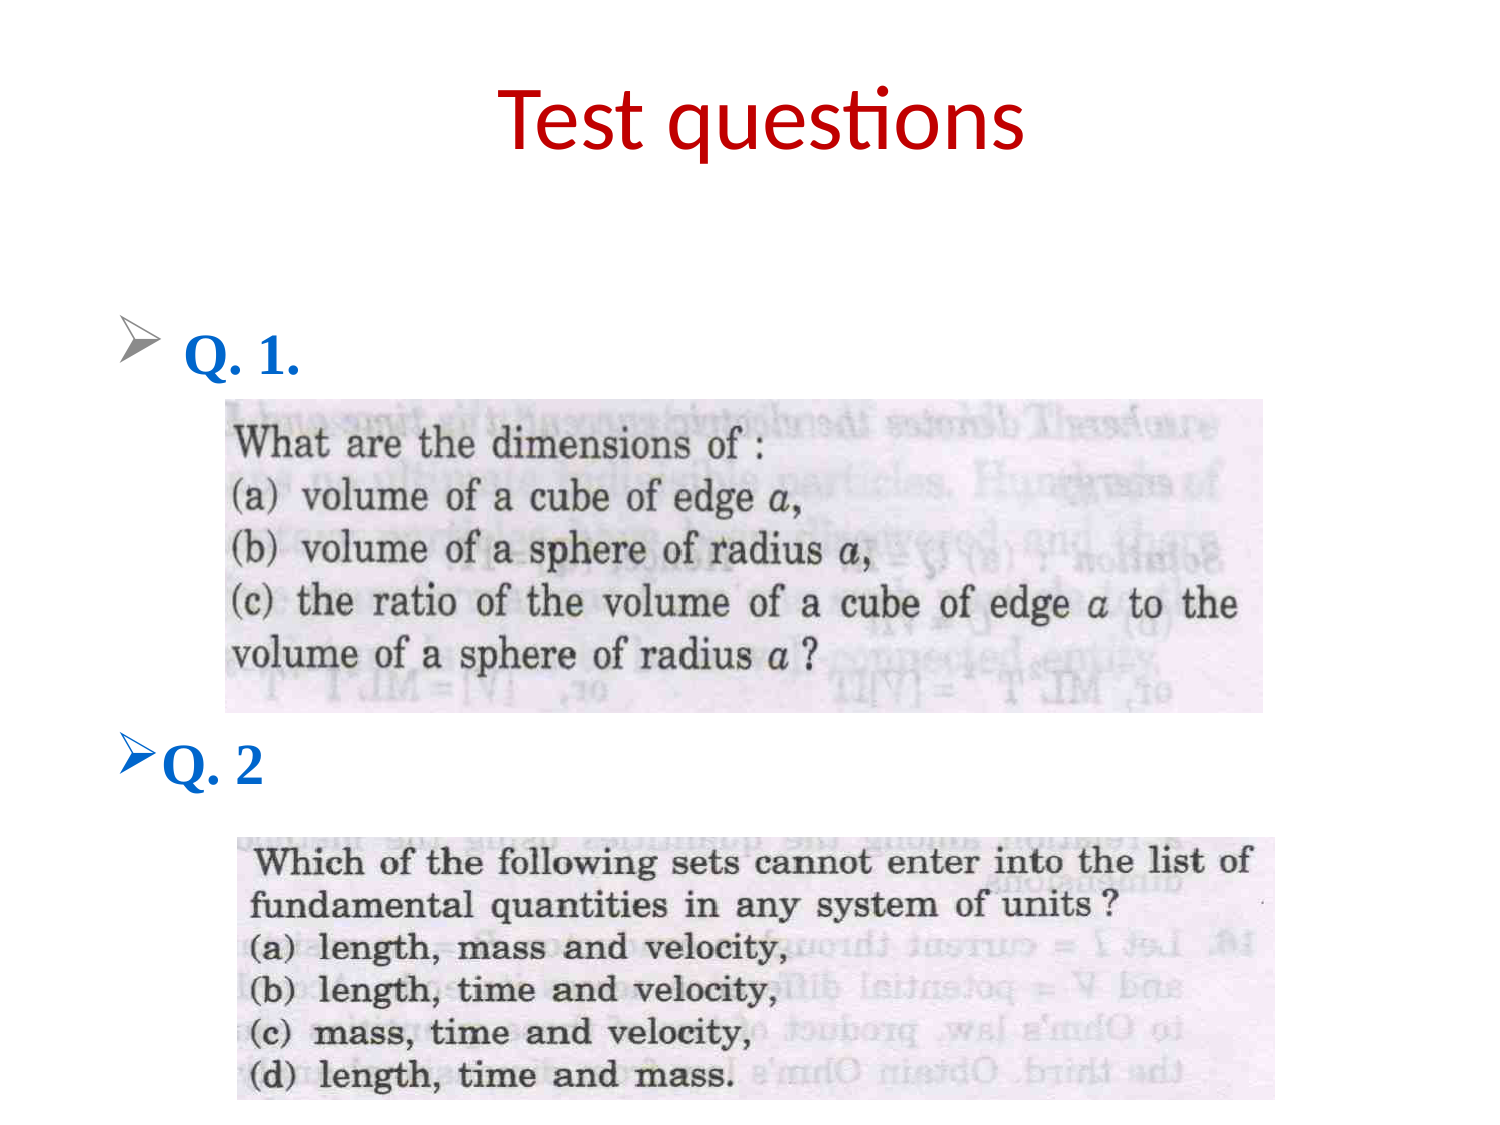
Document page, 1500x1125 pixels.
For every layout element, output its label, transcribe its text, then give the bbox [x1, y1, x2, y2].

picture [237, 837, 1276, 1101]
picture [224, 399, 1263, 713]
title Test questions [337, 24, 1188, 200]
subtitle Q. 1. Q. 2 [99, 299, 1463, 1050]
